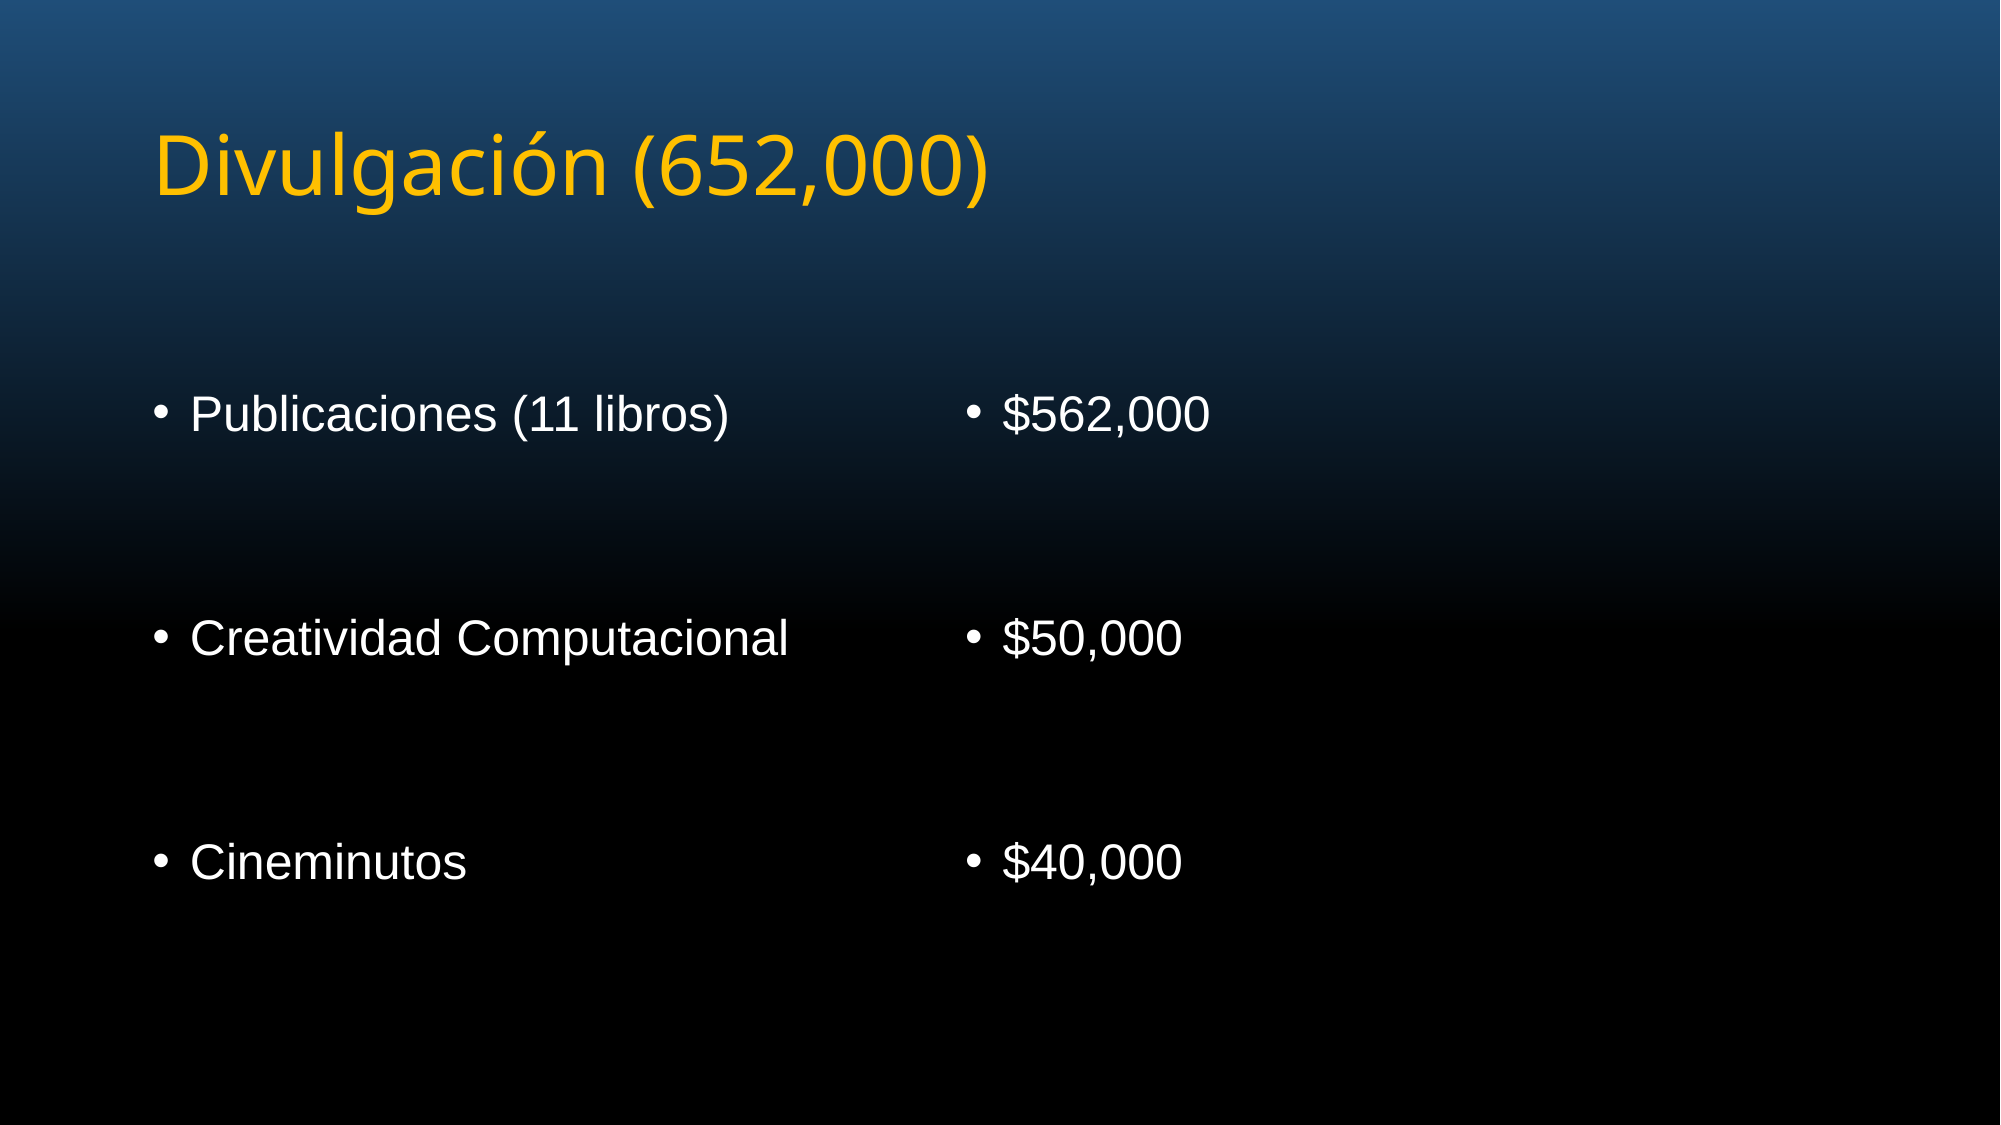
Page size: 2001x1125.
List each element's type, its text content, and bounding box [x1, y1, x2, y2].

text_box $562,000 $50,000 $40,000 [949, 299, 1250, 1070]
title Divulgación (652,000) [137, 59, 1583, 278]
list Publicaciones (11 libros) Creatividad Computacional Cineminutos [137, 299, 928, 1070]
